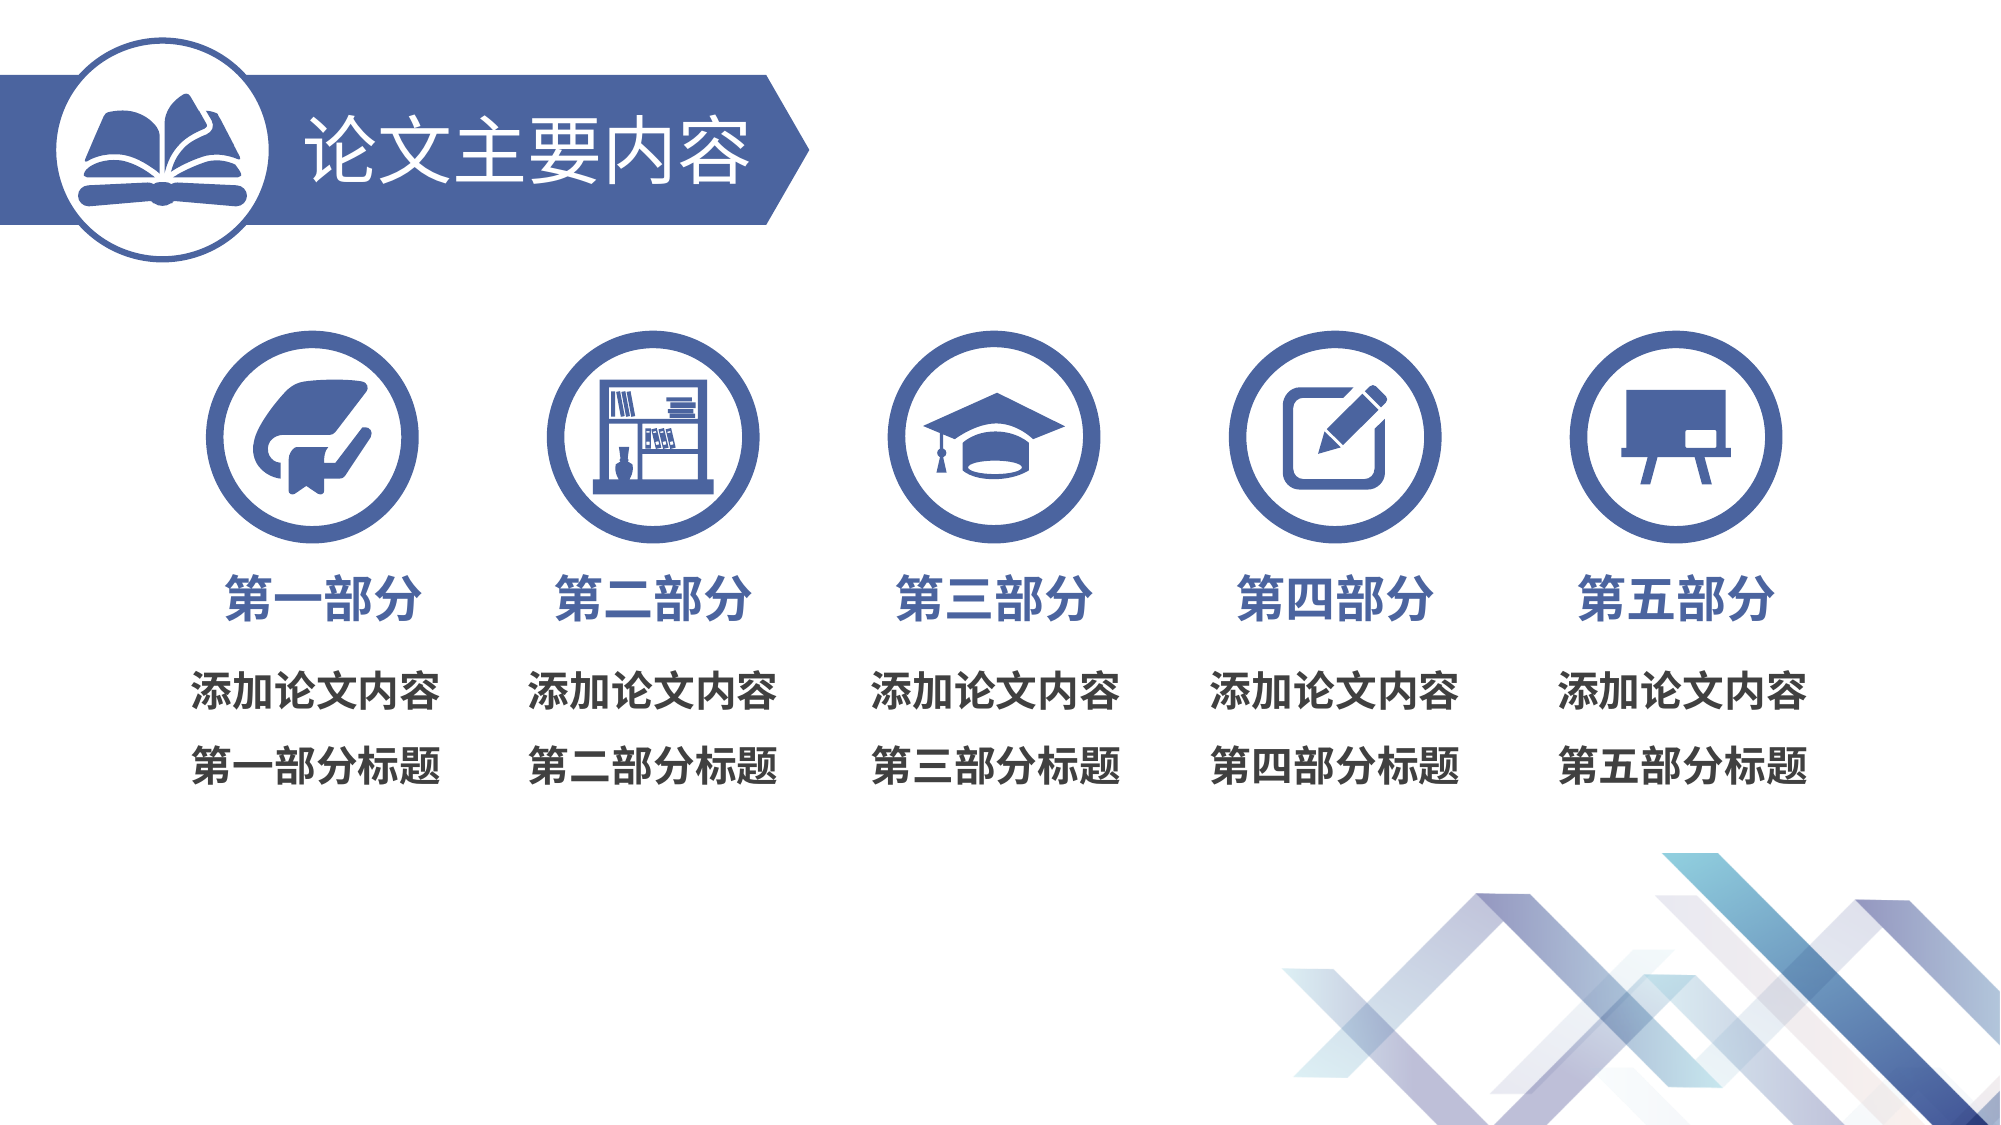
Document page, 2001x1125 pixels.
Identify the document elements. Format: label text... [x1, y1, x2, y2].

text_box [0, 73, 82, 226]
text_box 添加论文内容第五部分标题 [1525, 631, 1840, 797]
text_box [77, 93, 247, 207]
text_box 添加论文内容第一部分标题 [172, 631, 460, 797]
text_box 论文主要内容 [287, 96, 768, 202]
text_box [548, 332, 759, 542]
picture [1037, 853, 2000, 1125]
text_box 第二部分 [538, 560, 769, 631]
text_box [52, 39, 273, 261]
text_box 第一部分 [209, 560, 440, 631]
text_box 添加论文内容第四部分标题 [1177, 631, 1494, 797]
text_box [889, 332, 1099, 542]
text_box 添加论文内容第二部分标题 [504, 631, 802, 797]
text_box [207, 332, 418, 542]
text_box [243, 73, 811, 226]
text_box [1230, 332, 1441, 542]
text_box 第五部分 [1561, 560, 1792, 631]
text_box 第三部分 [879, 560, 1110, 631]
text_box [1571, 332, 1781, 542]
text_box 添加论文内容第三部分标题 [847, 631, 1145, 797]
text_box 第四部分 [1220, 560, 1450, 631]
